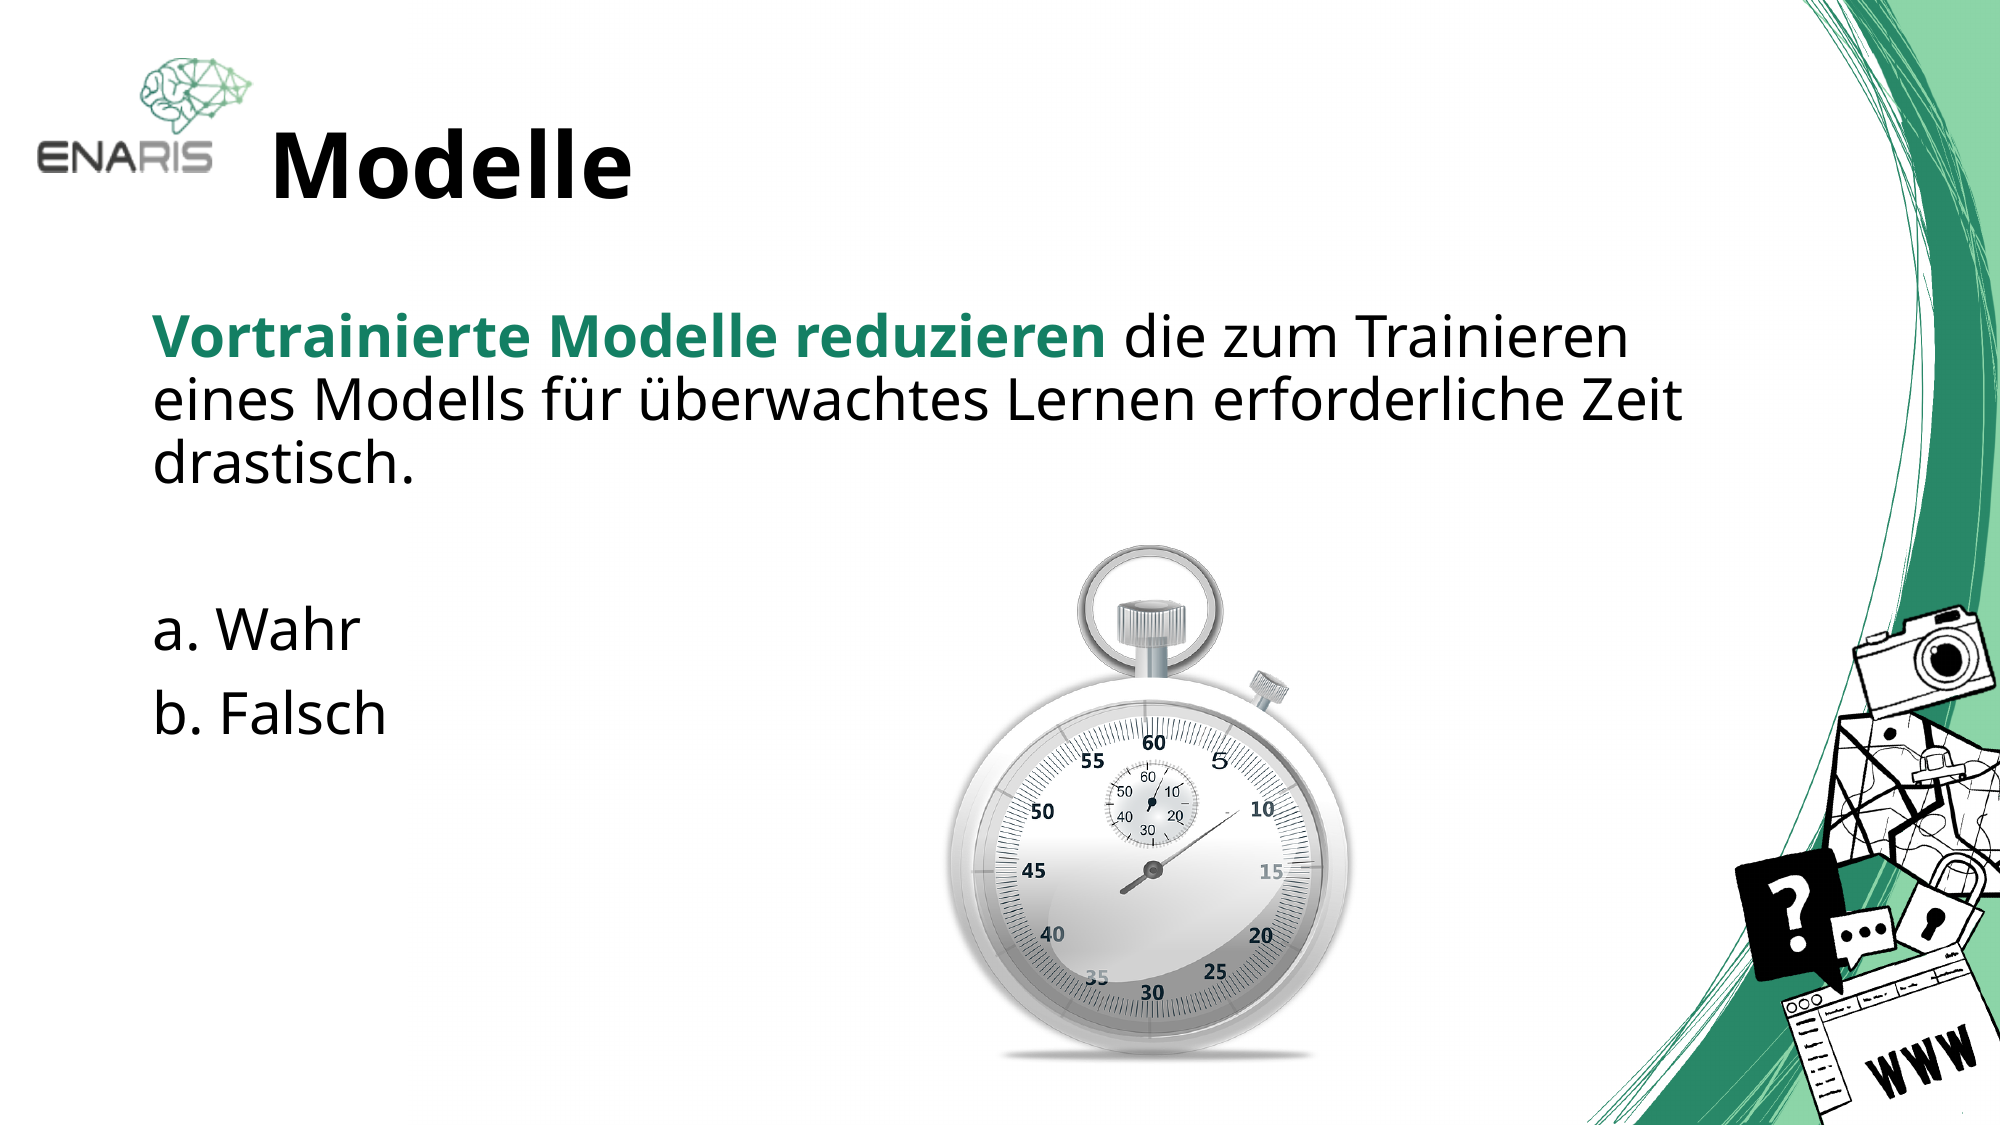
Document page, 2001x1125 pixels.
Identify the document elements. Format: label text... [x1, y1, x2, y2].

list Vortrainierte Modelle reduzieren die zum Trainieren eines Modells für überwachtes Lernen erforderliche Zeit drastisch. a. Wahr b. Falsch [137, 299, 1728, 1014]
picture [37, 58, 254, 173]
picture [408, 0, 2000, 1125]
title Modelle [253, 59, 1863, 278]
